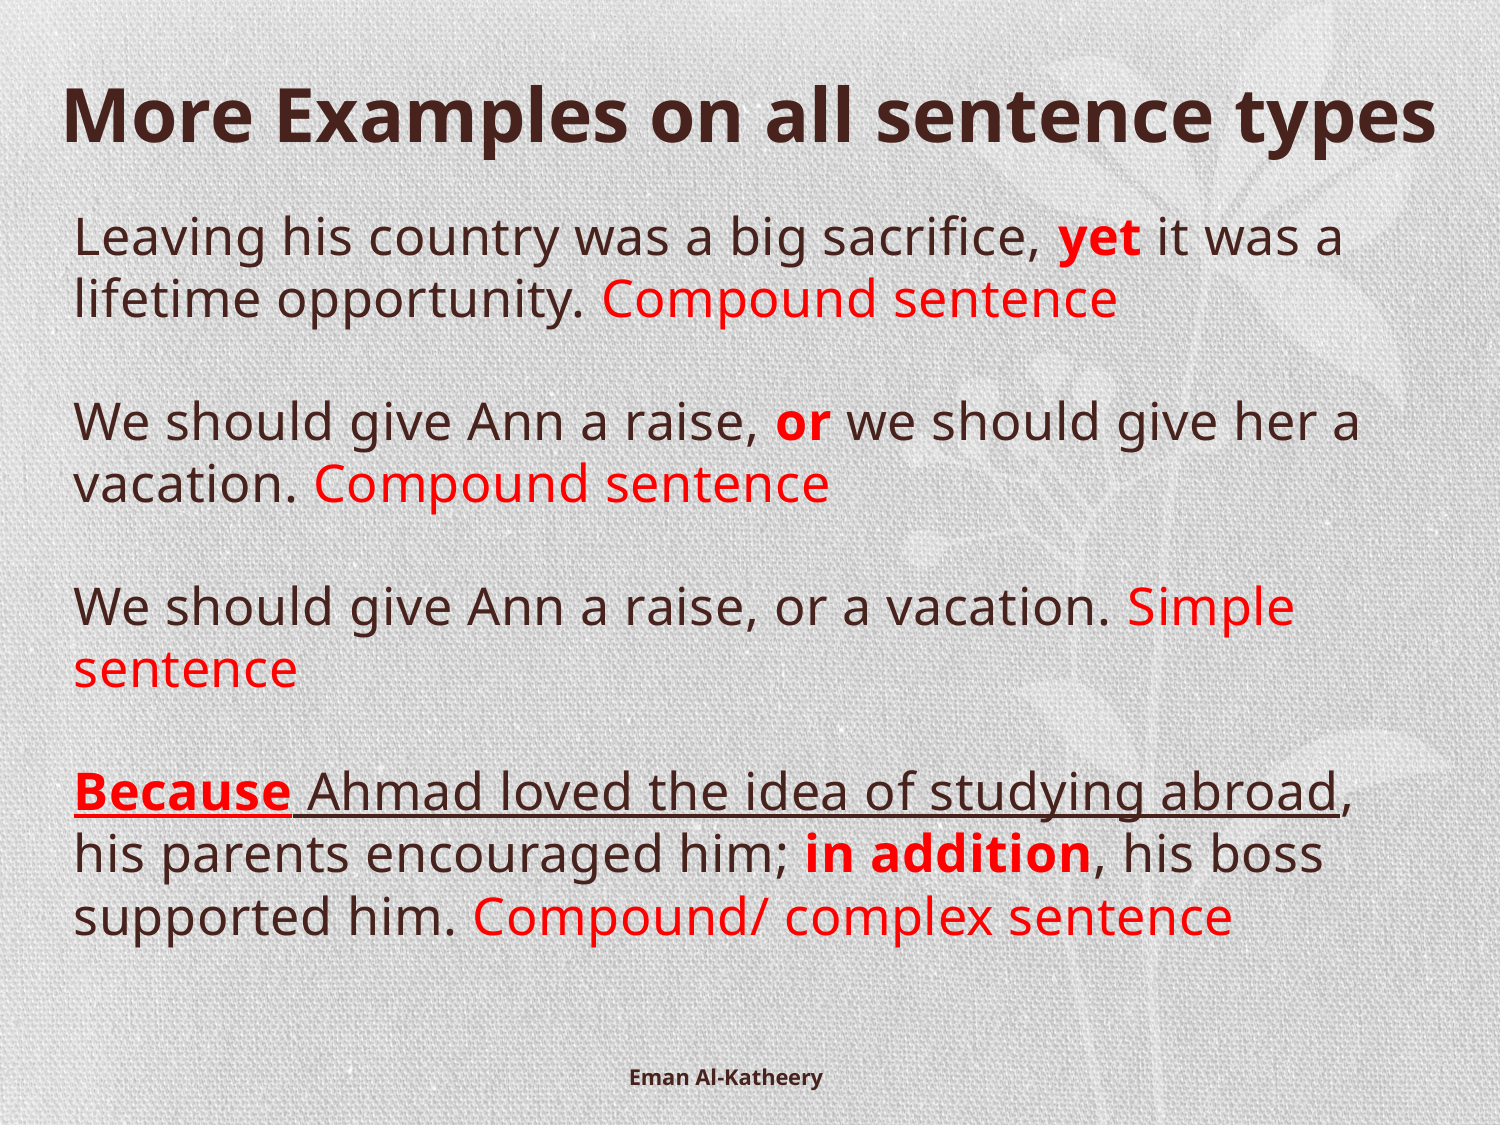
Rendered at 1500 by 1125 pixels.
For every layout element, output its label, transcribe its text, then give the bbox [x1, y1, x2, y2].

list Leaving his country was a big sacrifice, yet it was a lifetime opportunity. Compound sentence We should give Ann a raise, or we should give her a vacation. Compound sentence We should give Ann a raise, or a vacation. Simple sentence Because Ahmad loved the idea of studying abroad, his parents encouraged him; in addition, his boss supported him. Compound/ complex sentence [58, 195, 1432, 1032]
footer Eman Al-Katheery [614, 1054, 1285, 1103]
title More Examples on all sentence types [45, 42, 1455, 166]
